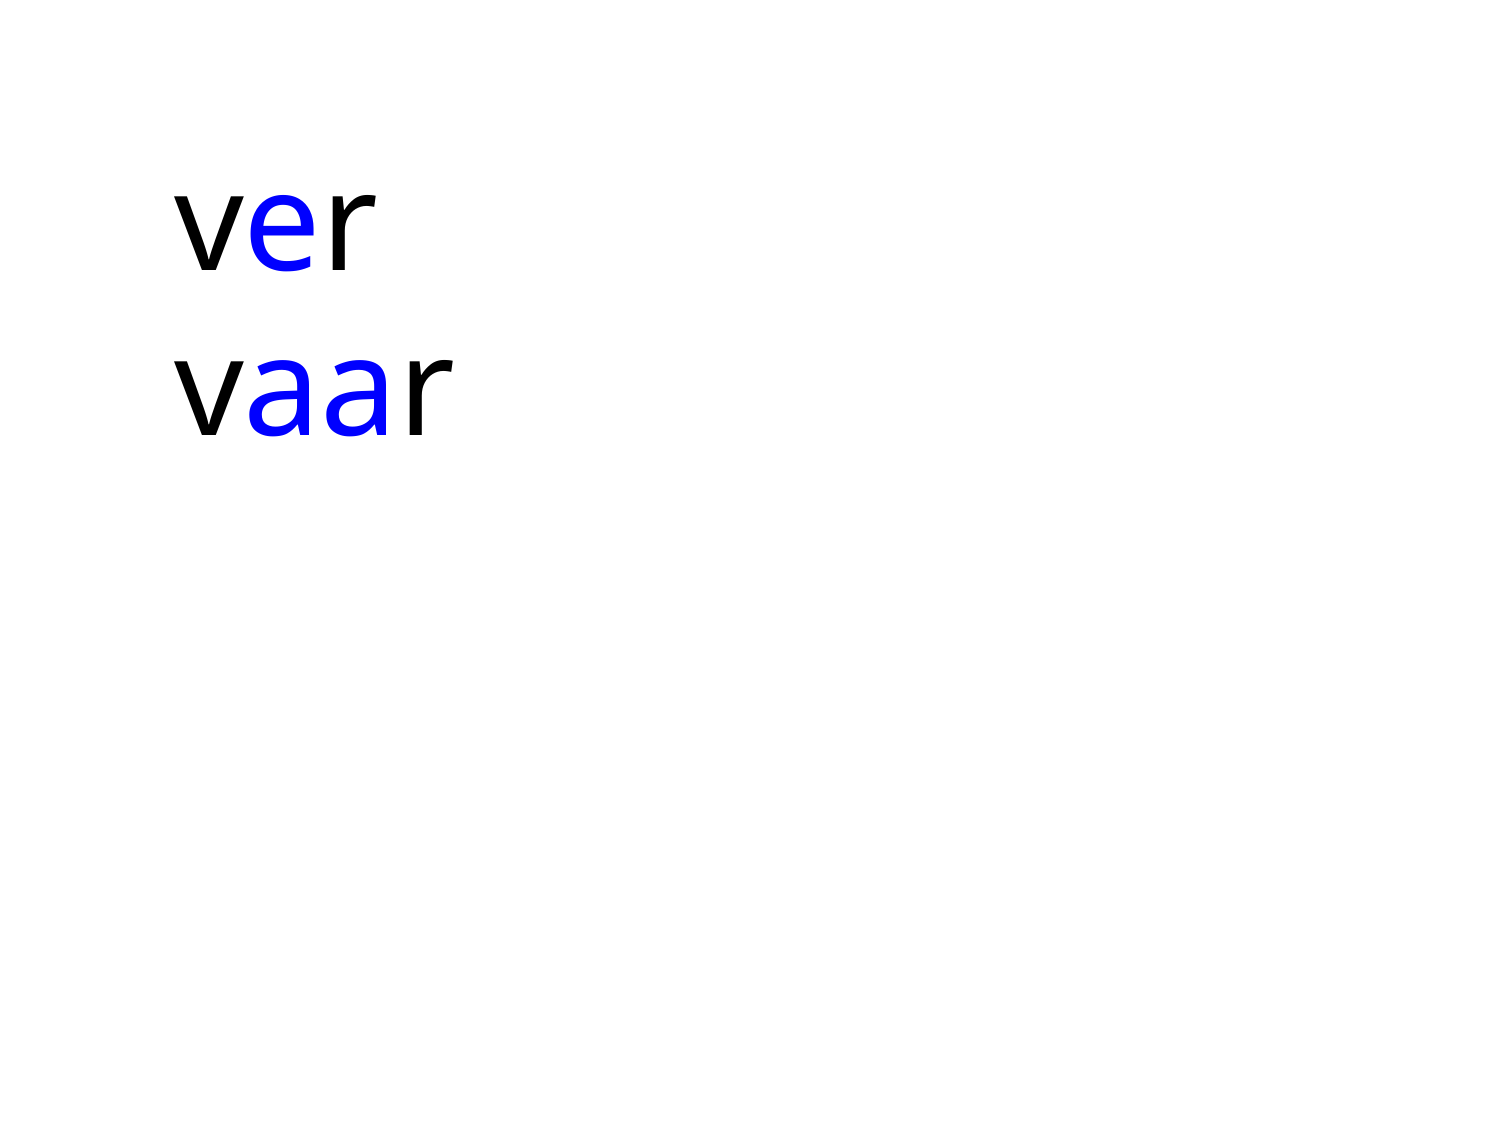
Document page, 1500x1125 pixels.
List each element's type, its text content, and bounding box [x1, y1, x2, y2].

text_box vaar [159, 290, 621, 471]
text_box ver [159, 125, 668, 306]
